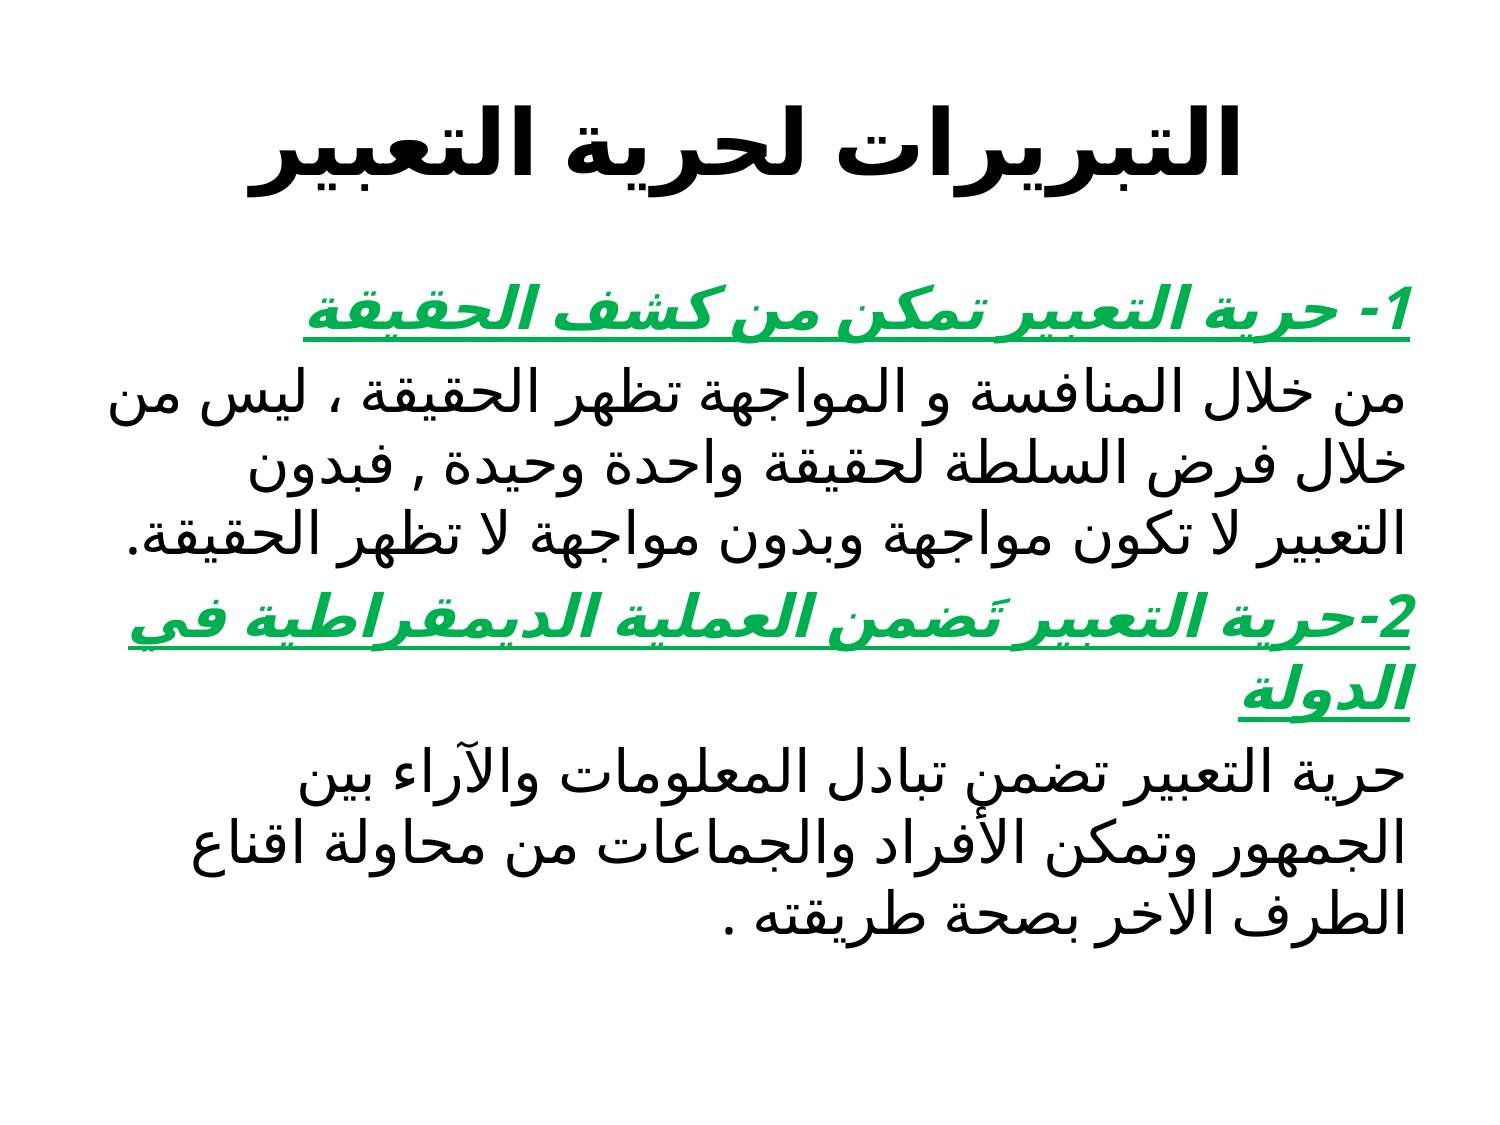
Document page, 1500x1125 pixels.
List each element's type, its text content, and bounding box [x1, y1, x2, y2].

title التبريرات لحرية التعبير [75, 45, 1425, 233]
list 1- حرية التعبير تمكن من كشف الحقيقة من خلال المنافسة و المواجهة تظهر الحقيقة ، ليس من خلال فرض السلطة لحقيقة واحدة وحيدة , فبدون التعبير لا تكون مواجهة وبدون مواجهة لا تظهر الحقيقة. 2-حرية التعبير تَضمن العملية الديمقراطية في الدولة حرية التعبير تضمن تبادل المعلومات والآراء بين الجمهور وتمكن الأفراد والجماعات من محاولة اقناع الطرف الاخر بصحة طريقته . [75, 262, 1425, 1005]
